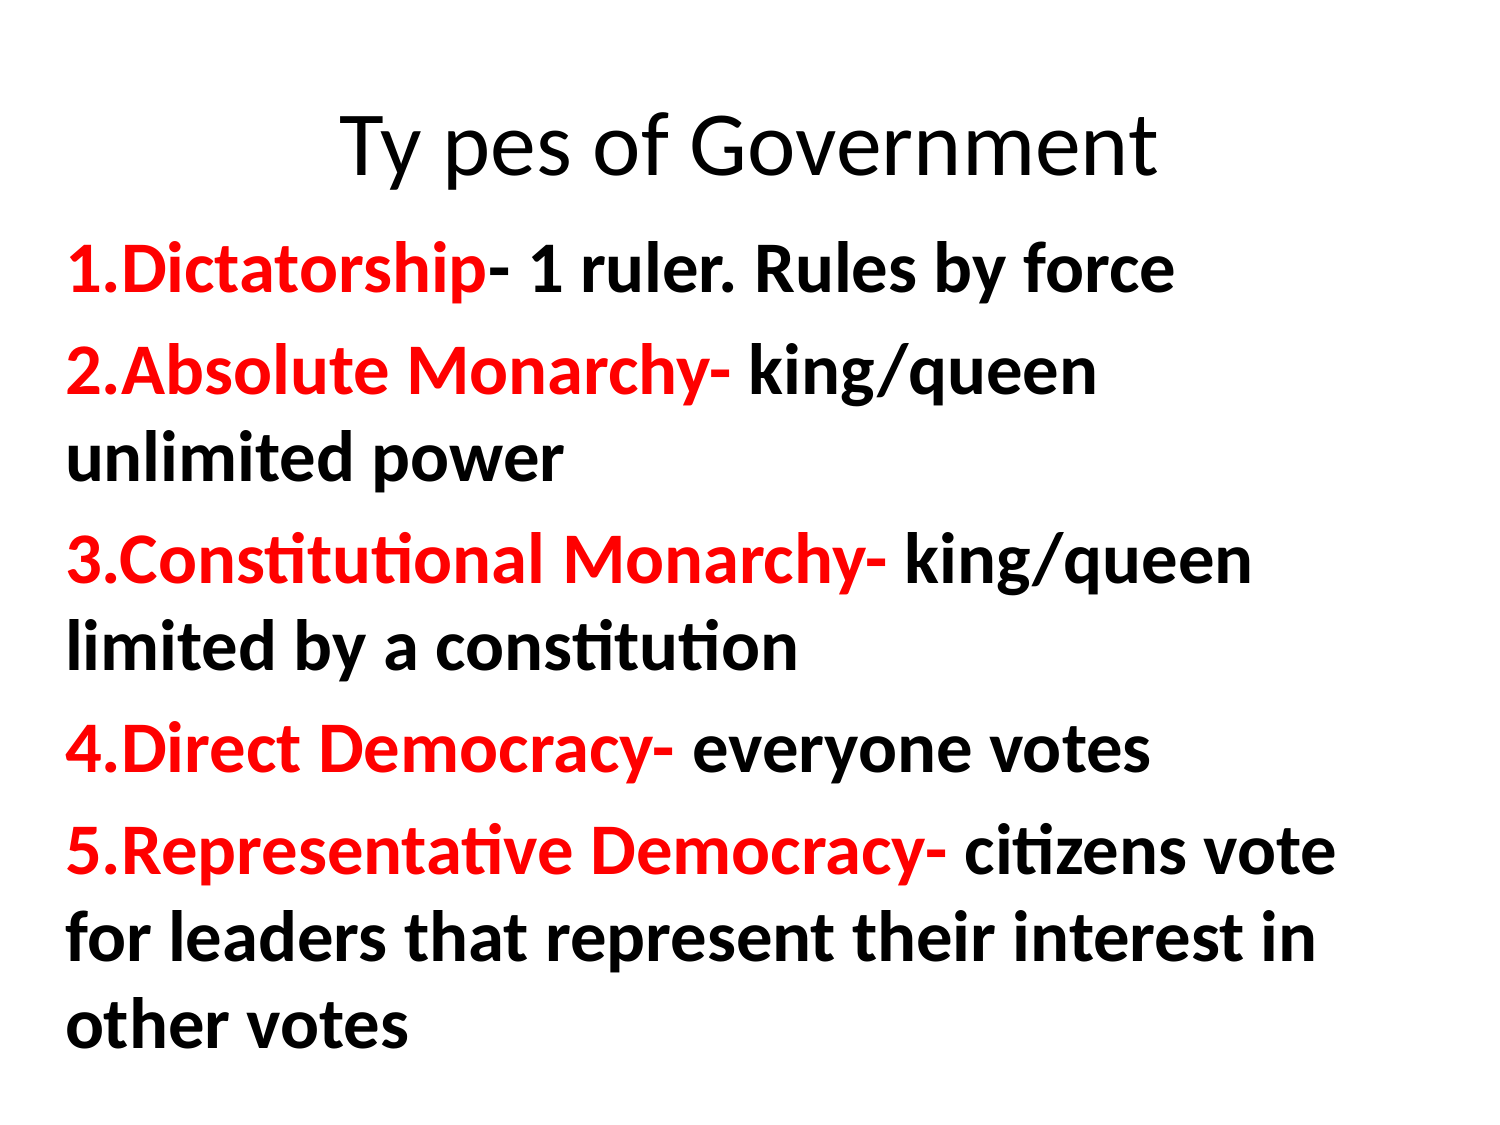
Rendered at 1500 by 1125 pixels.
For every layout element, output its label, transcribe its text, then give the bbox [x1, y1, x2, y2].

title Ty pes of Government [75, 45, 1425, 233]
list 1.Dictatorship- 1 ruler. Rules by force 2.Absolute Monarchy- king/queen unlimited power 3.Constitutional Monarchy- king/queen limited by a constitution 4.Direct Democracy- everyone votes 5.Representative Democracy- citizens vote for leaders that represent their interest in other votes [50, 212, 1400, 1075]
